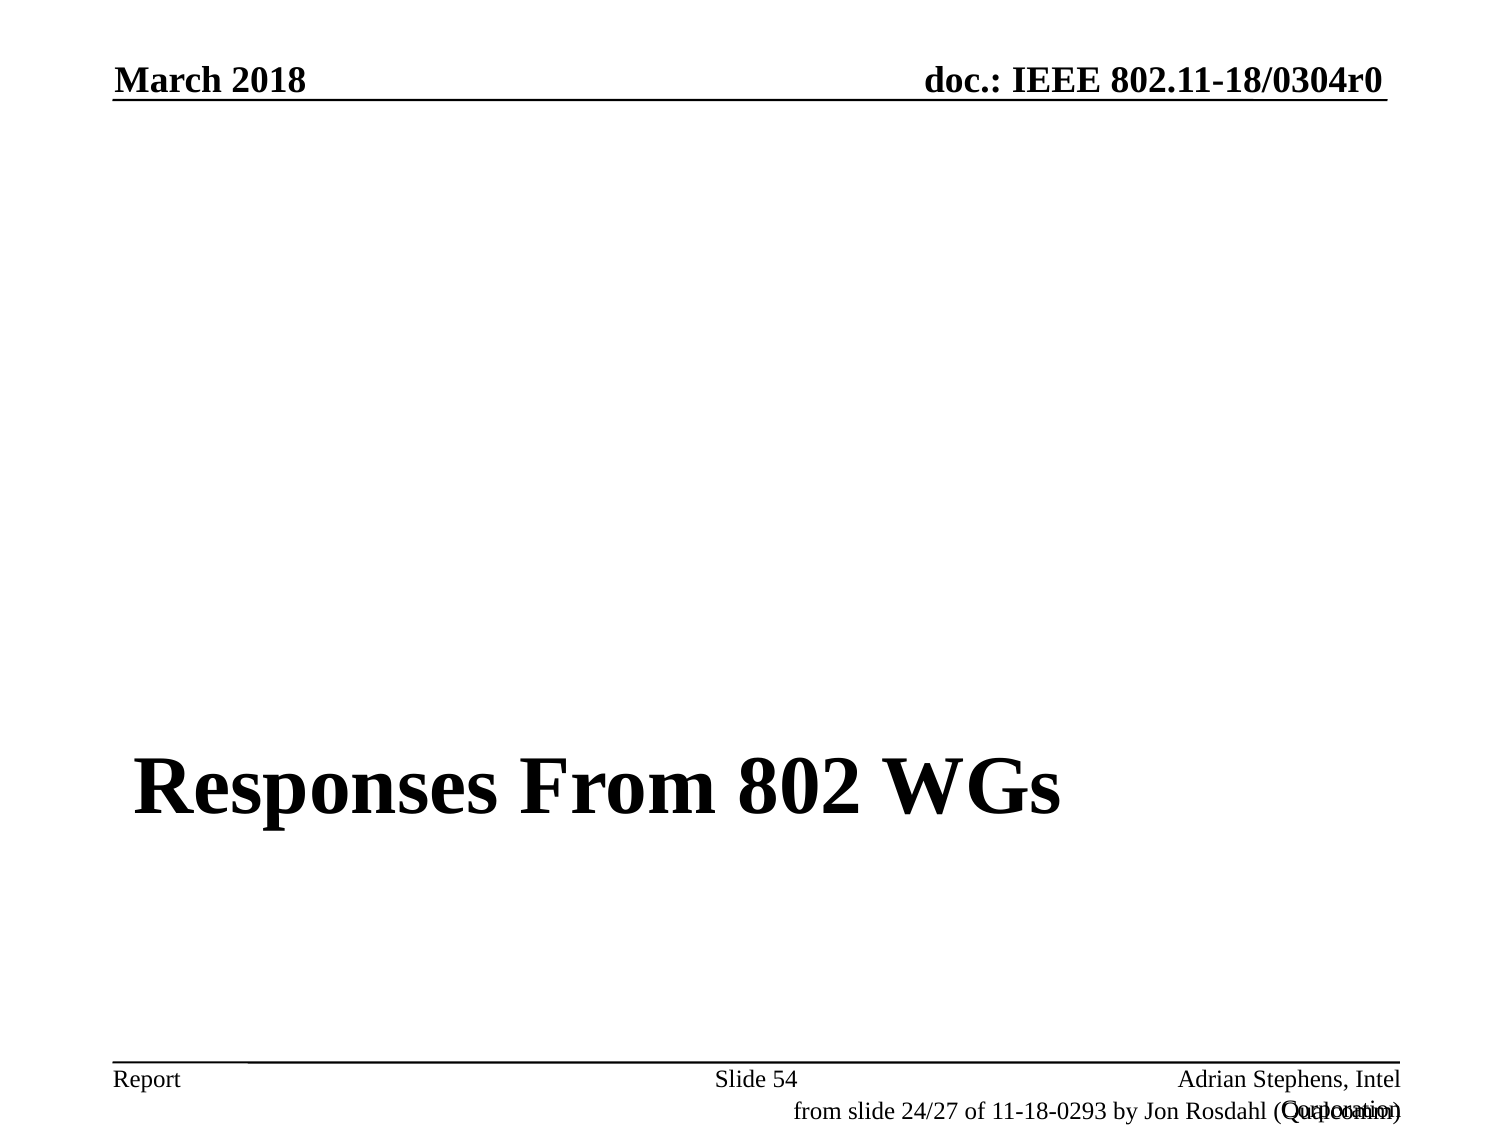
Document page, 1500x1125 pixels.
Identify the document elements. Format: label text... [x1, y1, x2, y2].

text_box from slide 24/27 of 11-18-0293 by Jon Rosdahl (Qualcomm) [343, 1087, 1417, 1125]
footer Adrian Stephens, Intel Corporation [1141, 1061, 1402, 1087]
slide_number Slide 54 [711, 1061, 801, 1093]
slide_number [114, 54, 374, 101]
title Responses From 802 WGs [118, 722, 1394, 947]
